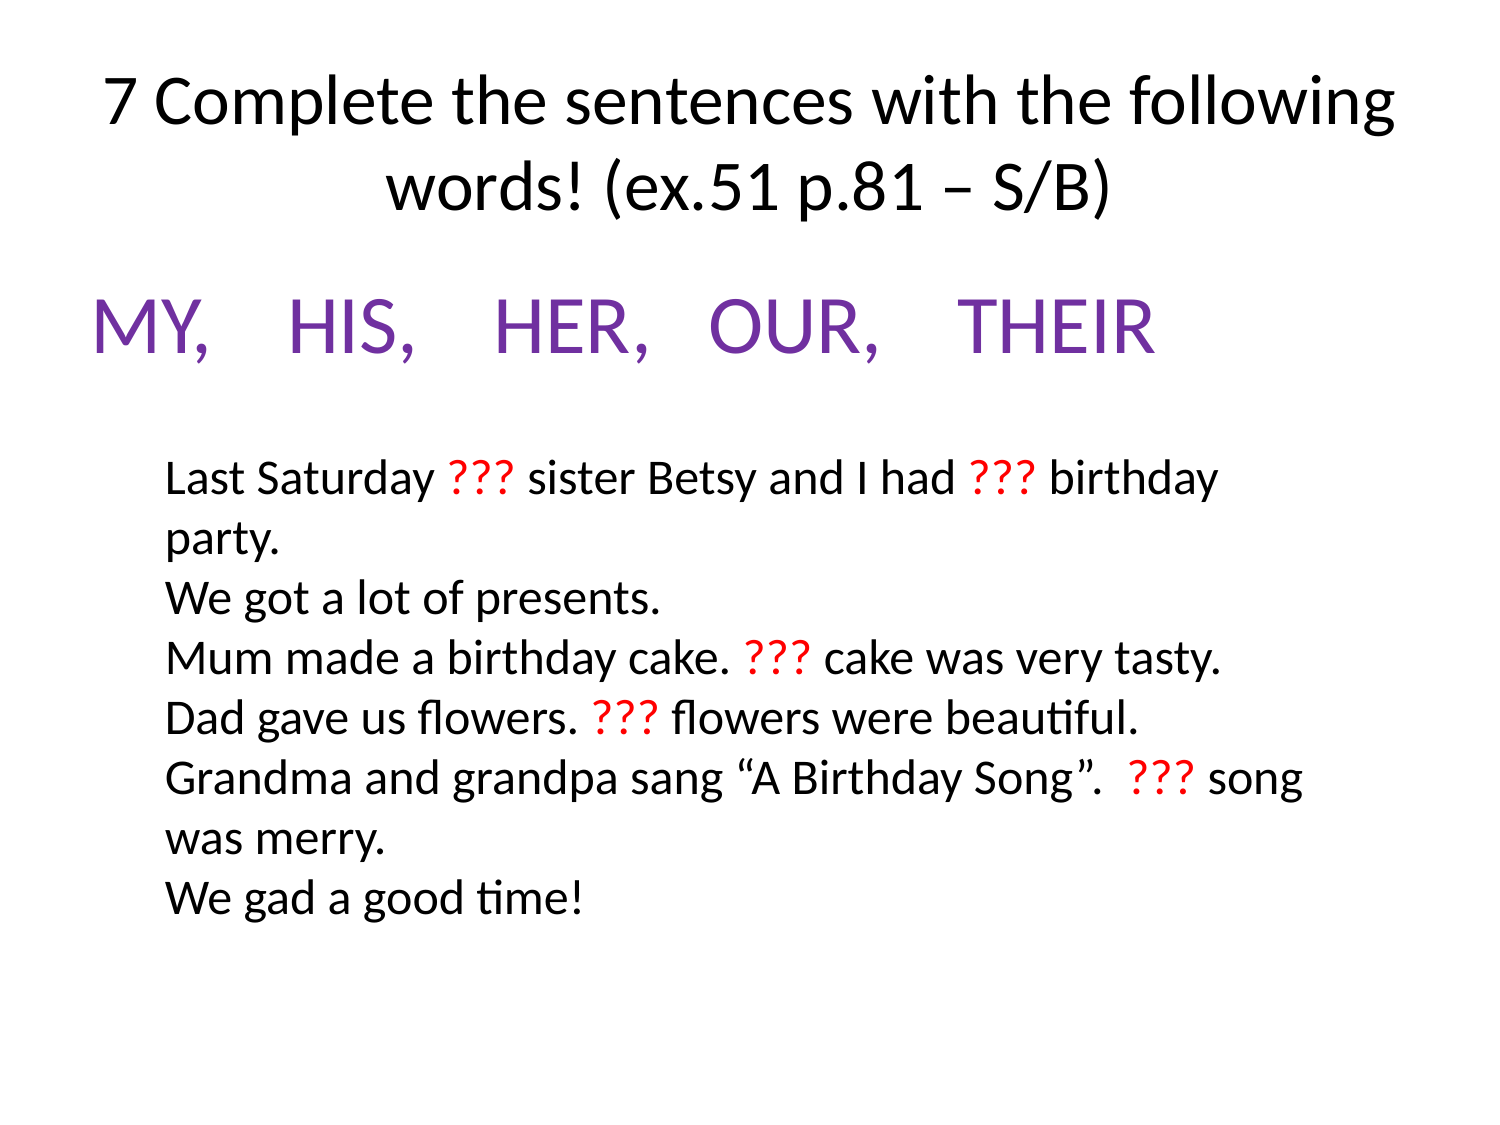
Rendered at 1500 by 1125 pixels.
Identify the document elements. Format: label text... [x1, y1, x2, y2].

title 7 Complete the sentences with the following words! (ex.51 p.81 – S/B) [75, 45, 1425, 233]
list MY, HIS, HER, OUR, THEIR [75, 262, 1425, 388]
text_box Last Saturday ??? sister Betsy and I had ??? birthday party. We got a lot of presents. Mum made a birthday cake. ??? cake was very tasty. Dad gave us flowers. ??? flowers were beautiful. Grandma and grandpa sang “A Birthday Song”. ??? song was merry. We gad a good time! [150, 437, 1349, 933]
